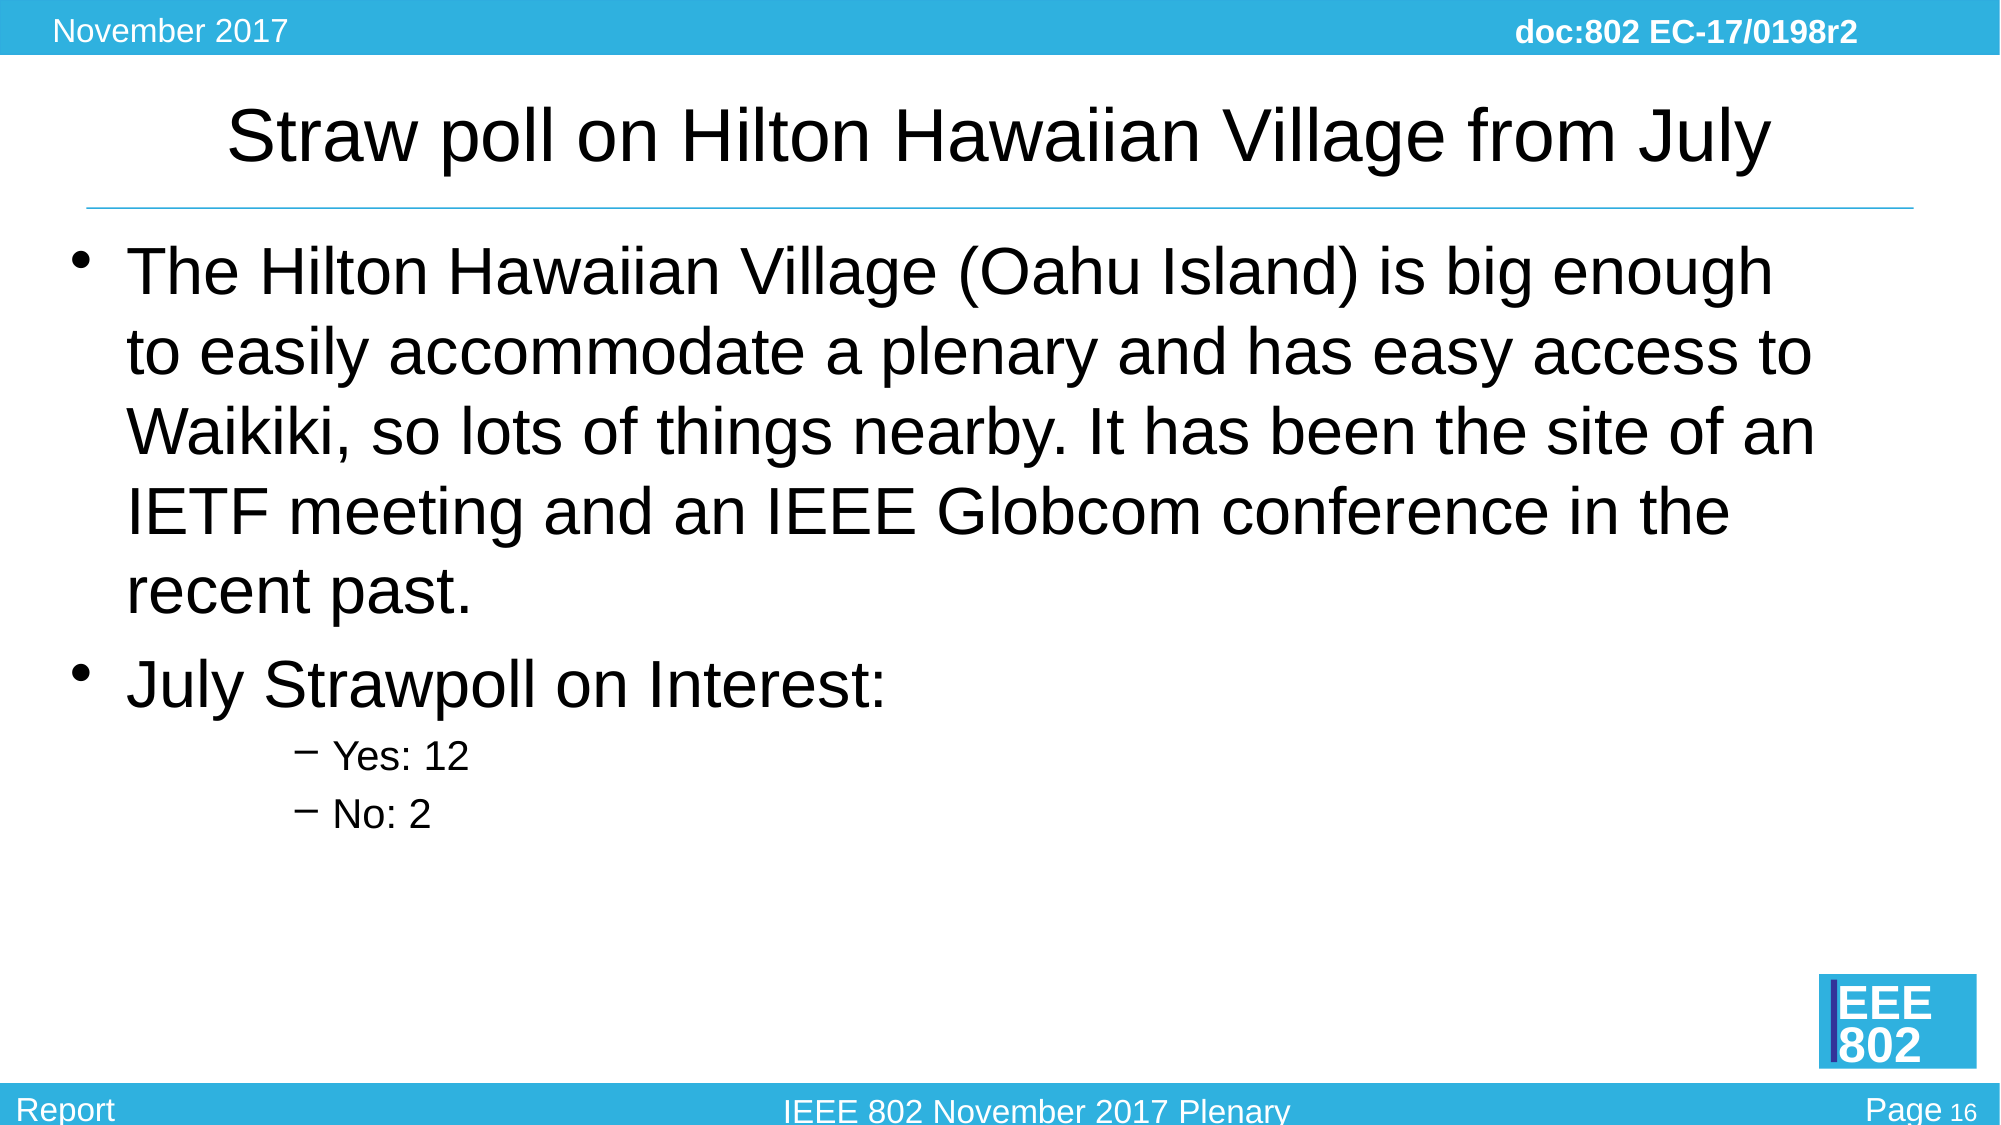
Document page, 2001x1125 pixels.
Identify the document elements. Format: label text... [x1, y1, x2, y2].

list The Hilton Hawaiian Village (Oahu Island) is big enough to easily accommodate a plenary and has easy access to Waikiki, so lots of things nearby. It has been the site of an IETF meeting and an IEEE Globcom conference in the recent past. July Strawpoll on Interest: Yes: 12 No: 2 [54, 220, 1855, 963]
title Straw poll on Hilton Hawaiian Village from July [99, 66, 1900, 197]
